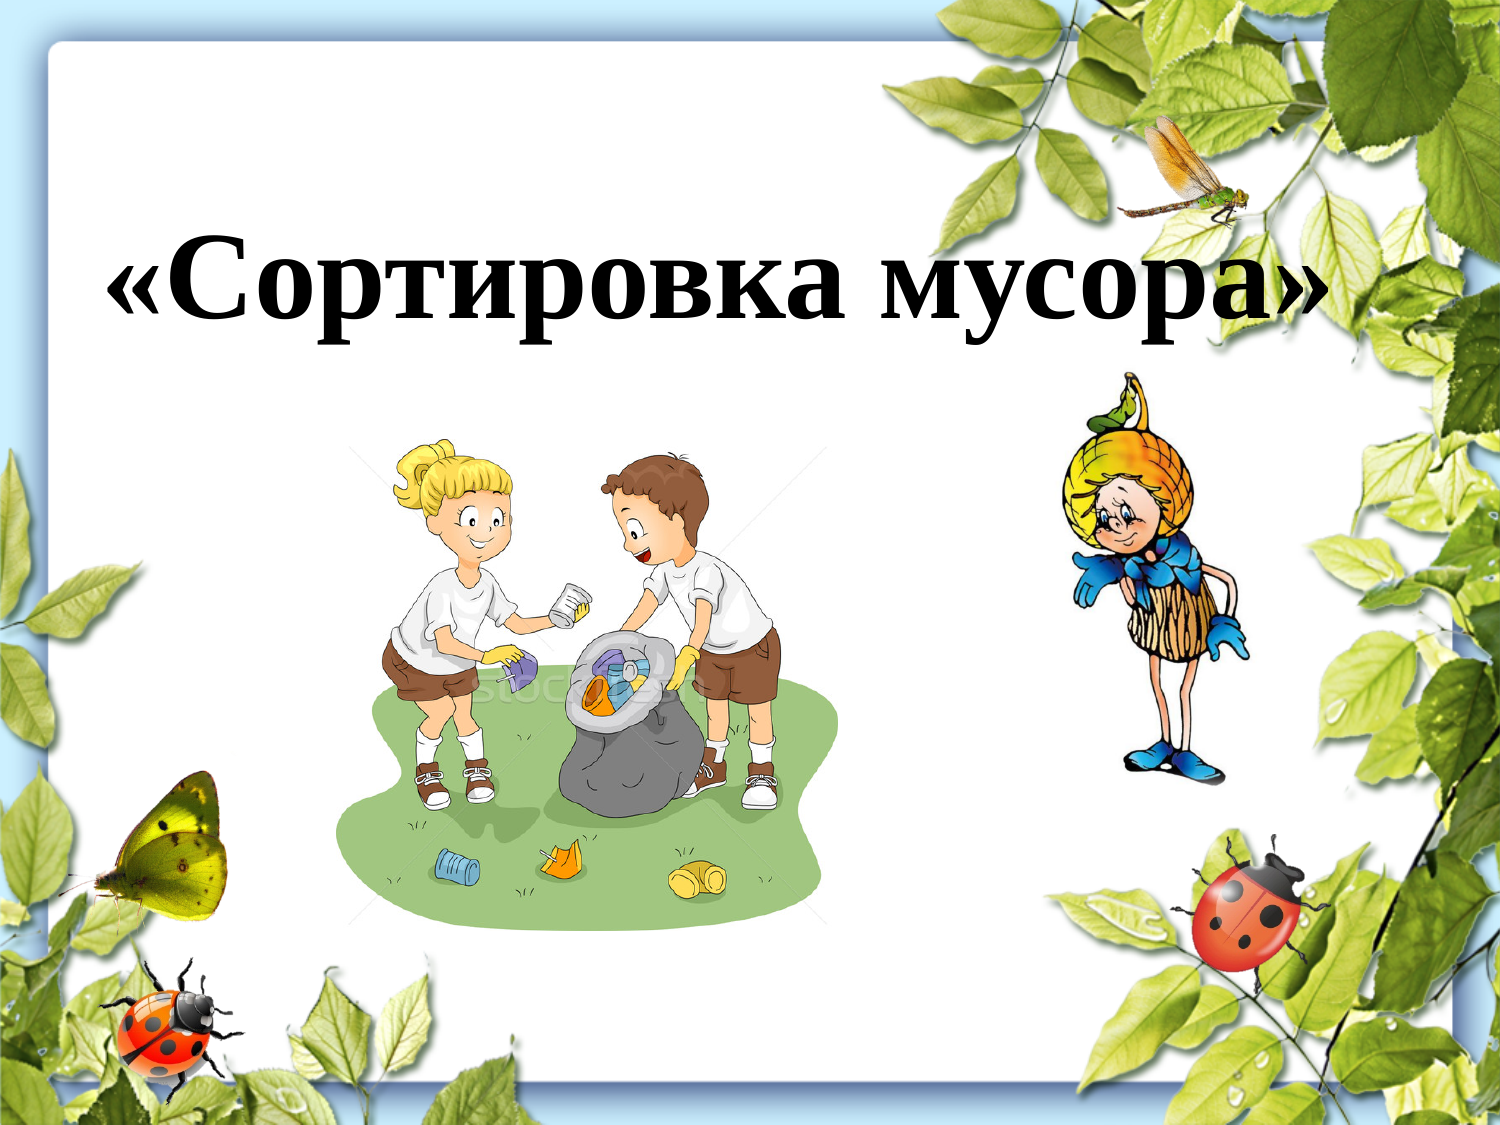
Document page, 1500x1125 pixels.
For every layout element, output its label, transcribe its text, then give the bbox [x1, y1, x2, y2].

text_box «Сортировка мусора» [87, 185, 1363, 501]
text_box [112, 78, 1388, 634]
picture [0, 0, 1500, 1125]
